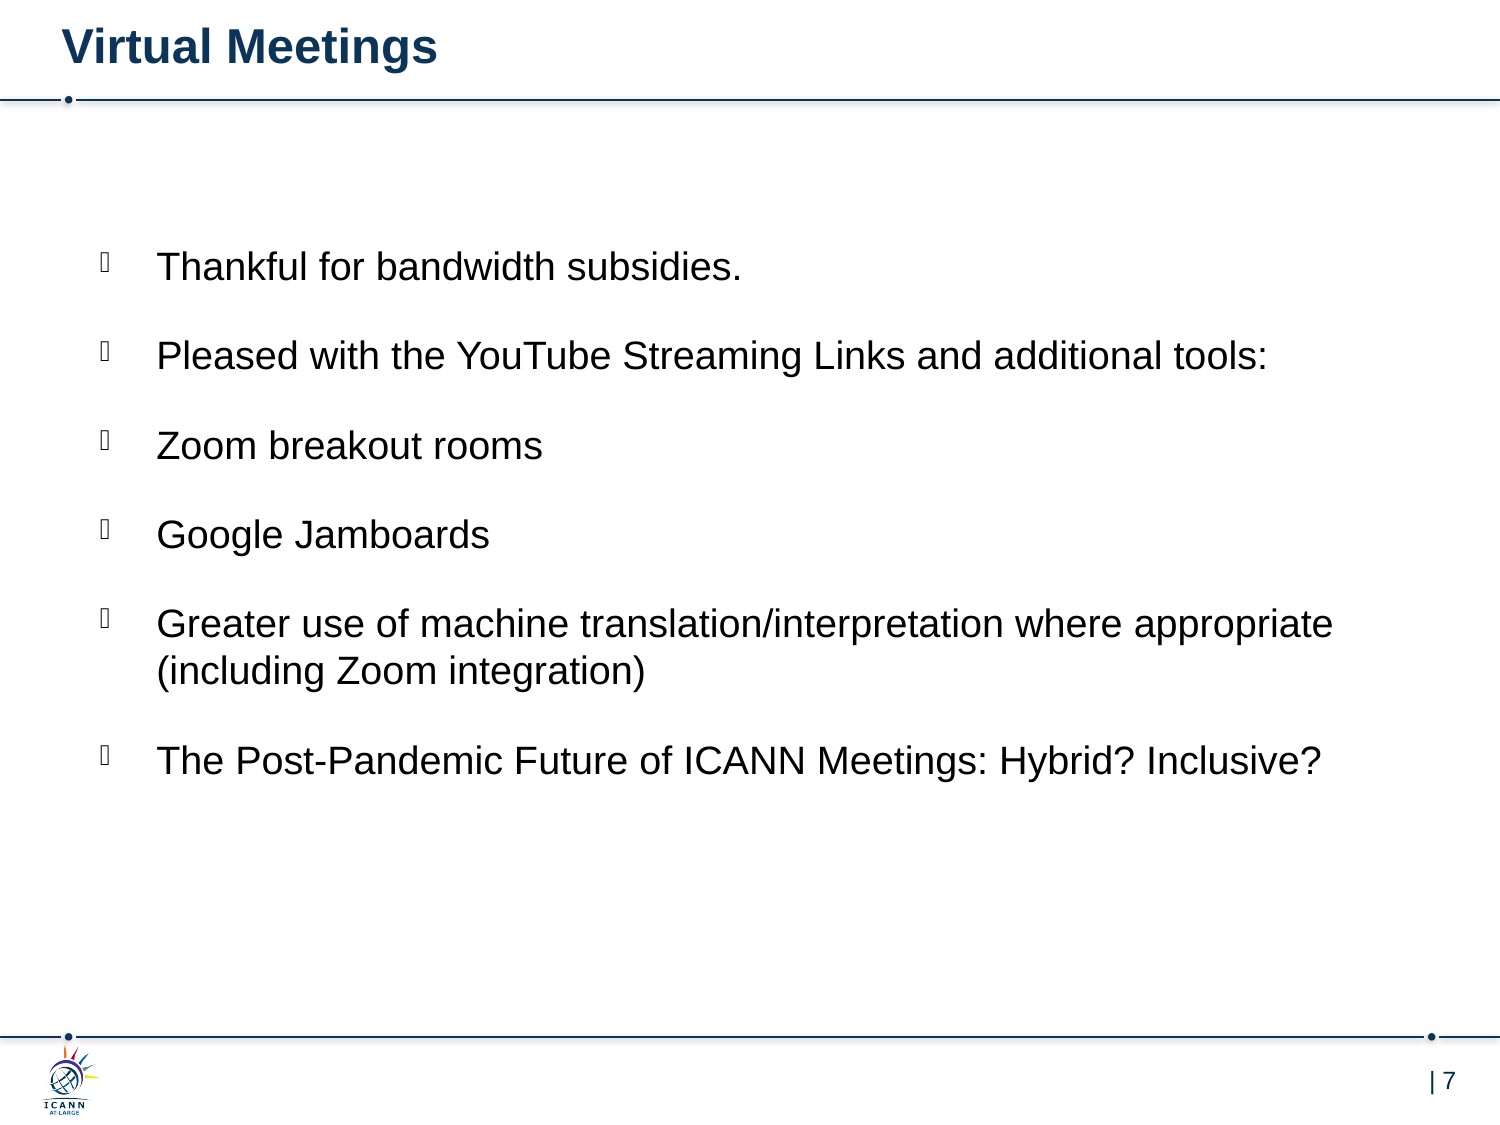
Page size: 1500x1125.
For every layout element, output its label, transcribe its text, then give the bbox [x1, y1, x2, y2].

list Thankful for bandwidth subsidies. Pleased with the YouTube Streaming Links and additional tools: Zoom breakout rooms Google Jamboards Greater use of machine translation/interpretation where appropriate (including Zoom integration) The Post-Pandemic Future of ICANN Meetings: Hybrid? Inclusive? [99, 241, 1398, 992]
title Virtual Meetings [61, 7, 1376, 82]
picture [39, 1043, 100, 1115]
